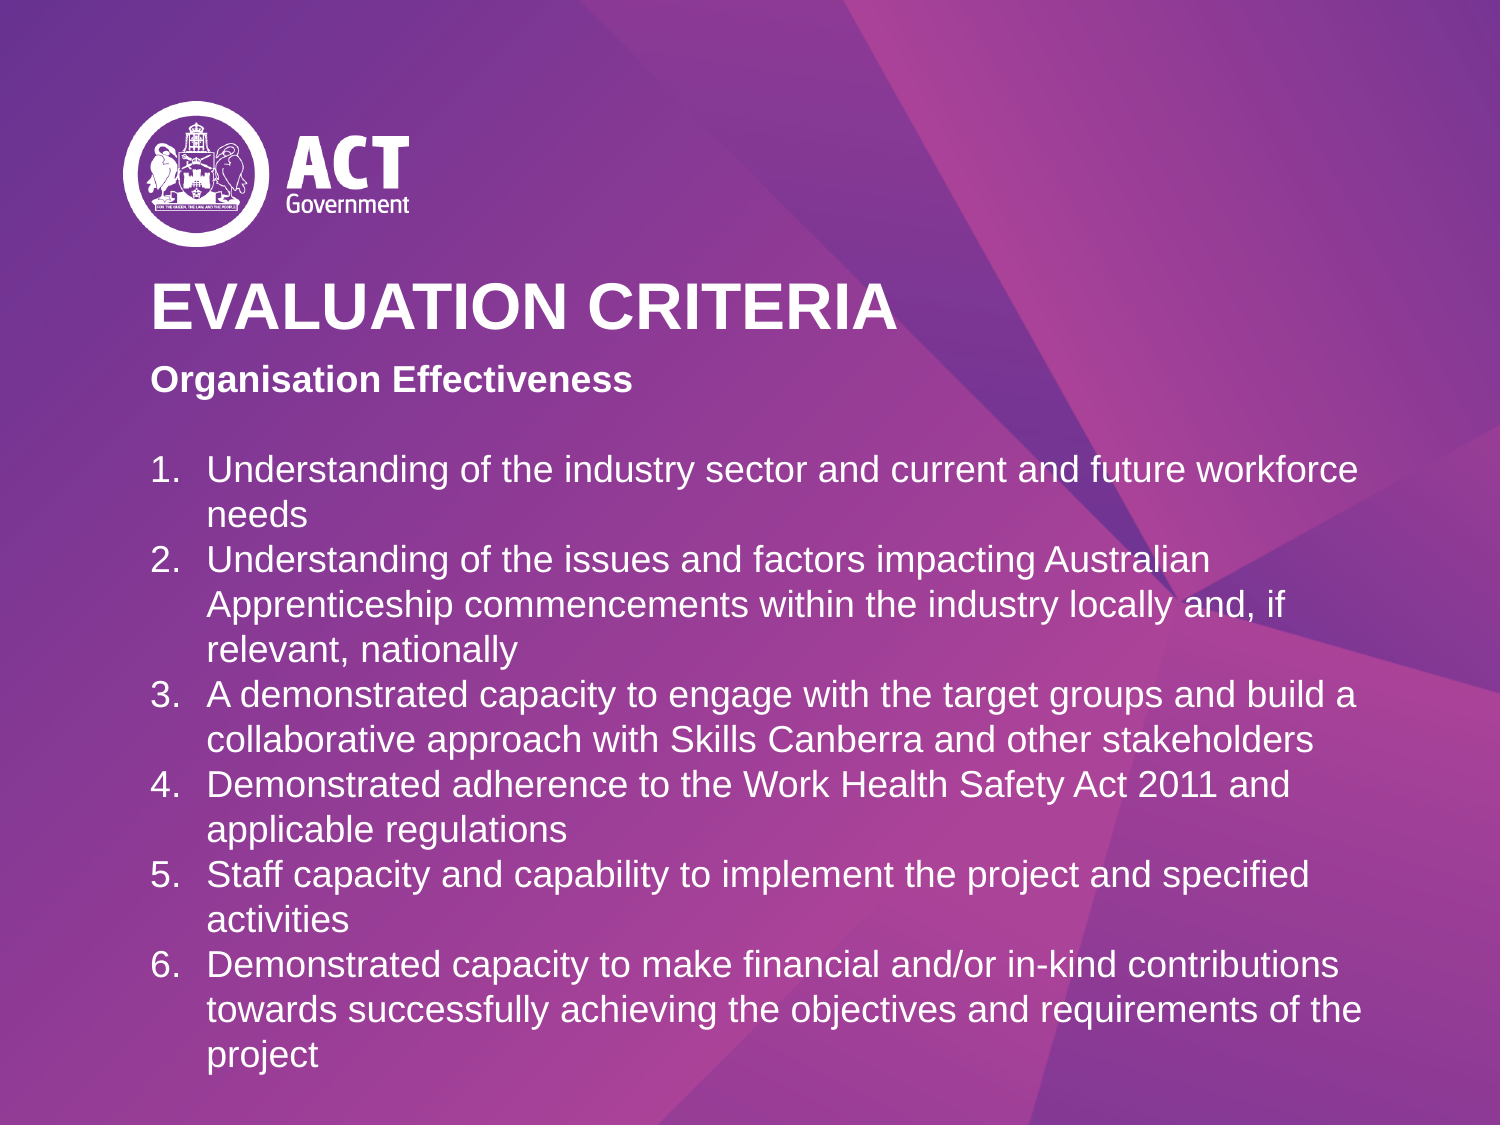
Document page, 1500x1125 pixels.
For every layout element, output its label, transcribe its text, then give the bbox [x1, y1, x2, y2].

list EVALUATION CRITERIA [135, 255, 1411, 347]
text_box Organisation Effectiveness Understanding of the industry sector and current and future workforce needs Understanding of the issues and factors impacting Australian Apprenticeship commencements within the industry locally and, if relevant, nationally A demonstrated capacity to engage with the target groups and build a collaborative approach with Skills Canberra and other stakeholders Demonstrated adherence to the Work Health Safety Act 2011 and applicable regulations Staff capacity and capability to implement the project and specified activities Demonstrated capacity to make financial and/or in-kind contributions towards successfully achieving the objectives and requirements of the project [135, 347, 1411, 1125]
picture [0, 0, 1500, 1125]
